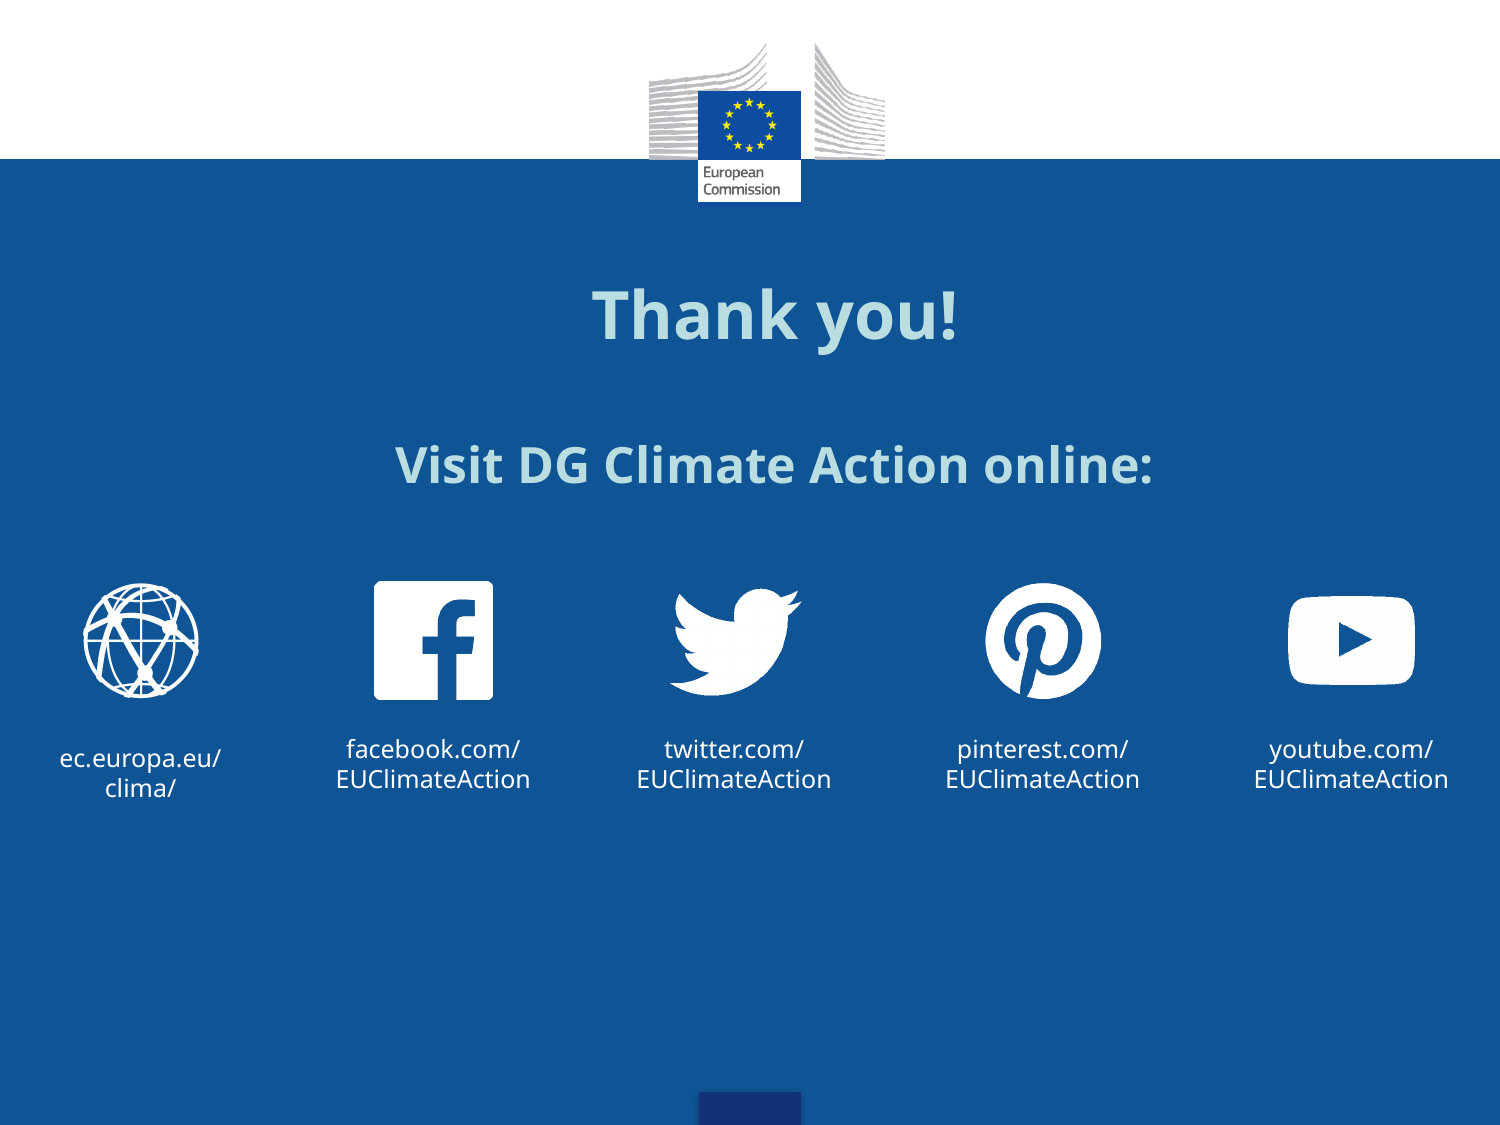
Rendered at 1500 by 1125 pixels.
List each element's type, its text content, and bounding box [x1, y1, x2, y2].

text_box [1210, 596, 1494, 803]
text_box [299, 581, 568, 803]
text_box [901, 581, 1185, 803]
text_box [592, 581, 876, 803]
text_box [6, 581, 275, 811]
title Thank you! Visit DG Climate Action online: [54, 208, 1495, 559]
